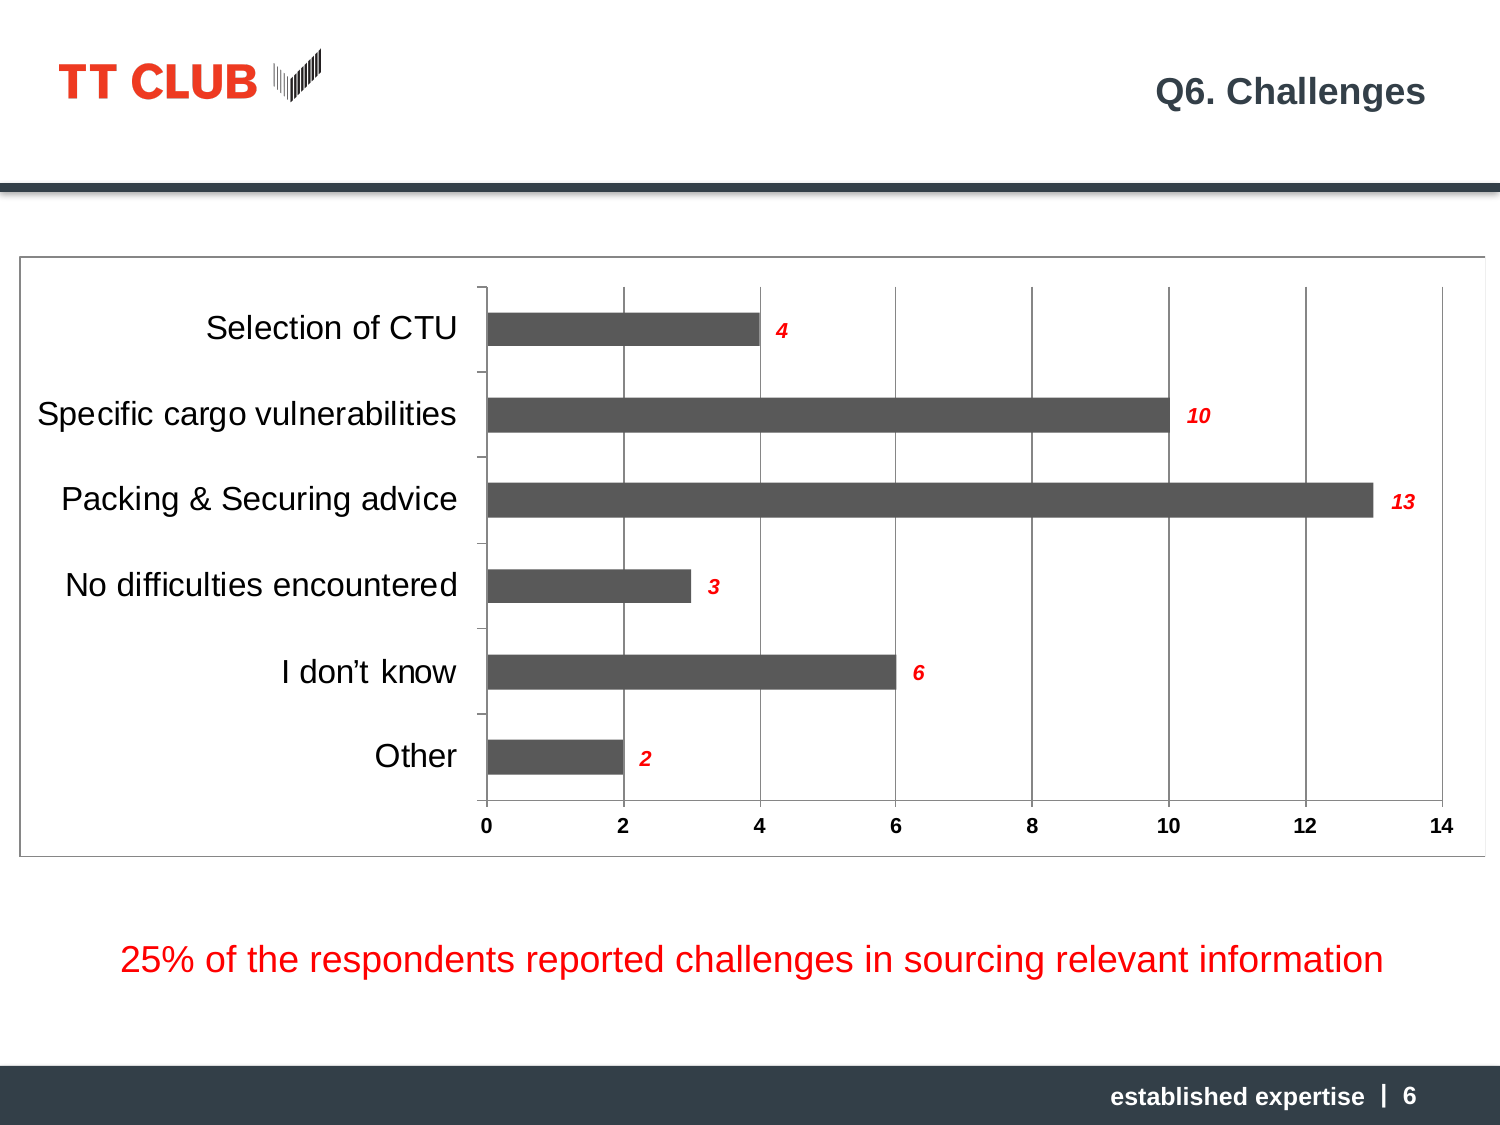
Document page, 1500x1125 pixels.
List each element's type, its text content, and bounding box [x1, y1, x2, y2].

text_box 25% of the respondents reported challenges in sourcing relevant information [19, 927, 1486, 987]
picture [59, 48, 321, 103]
text_box 6 [1402, 1065, 1500, 1125]
text_box established expertise [59, 1065, 1366, 1125]
text_box Q6. Challenges [364, 60, 1442, 184]
picture [18, 255, 1486, 857]
